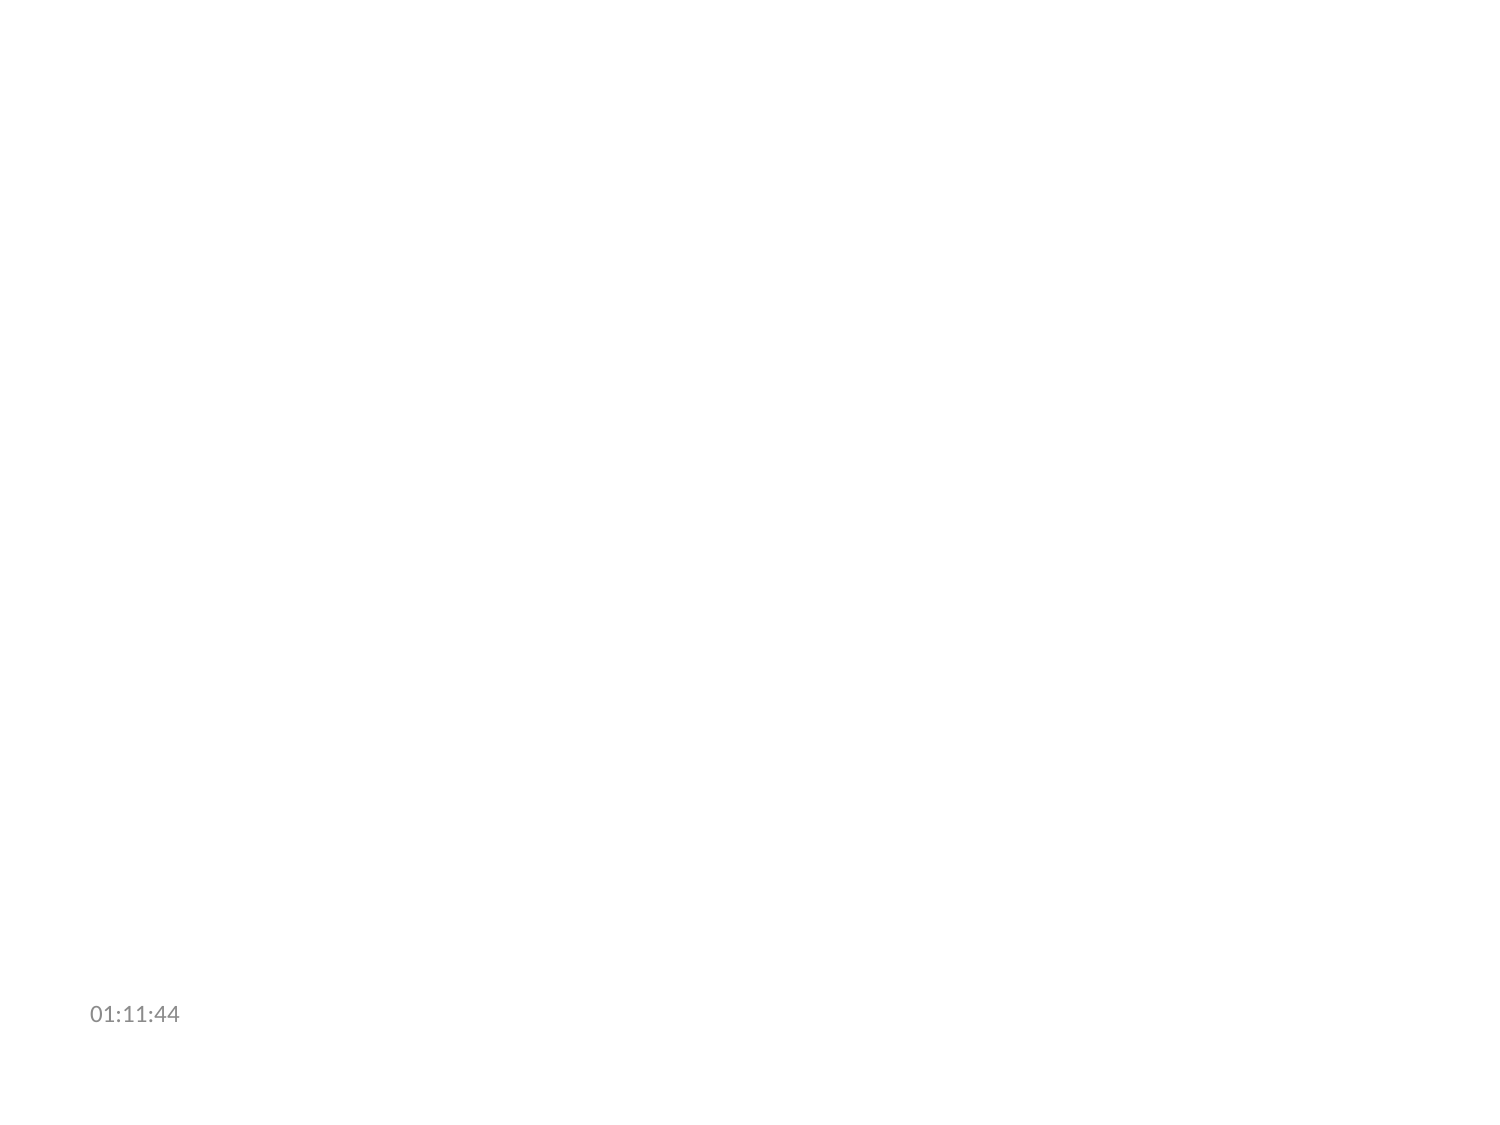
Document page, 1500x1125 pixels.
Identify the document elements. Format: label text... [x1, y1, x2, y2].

text_box 15:35:09 [75, 982, 425, 1043]
